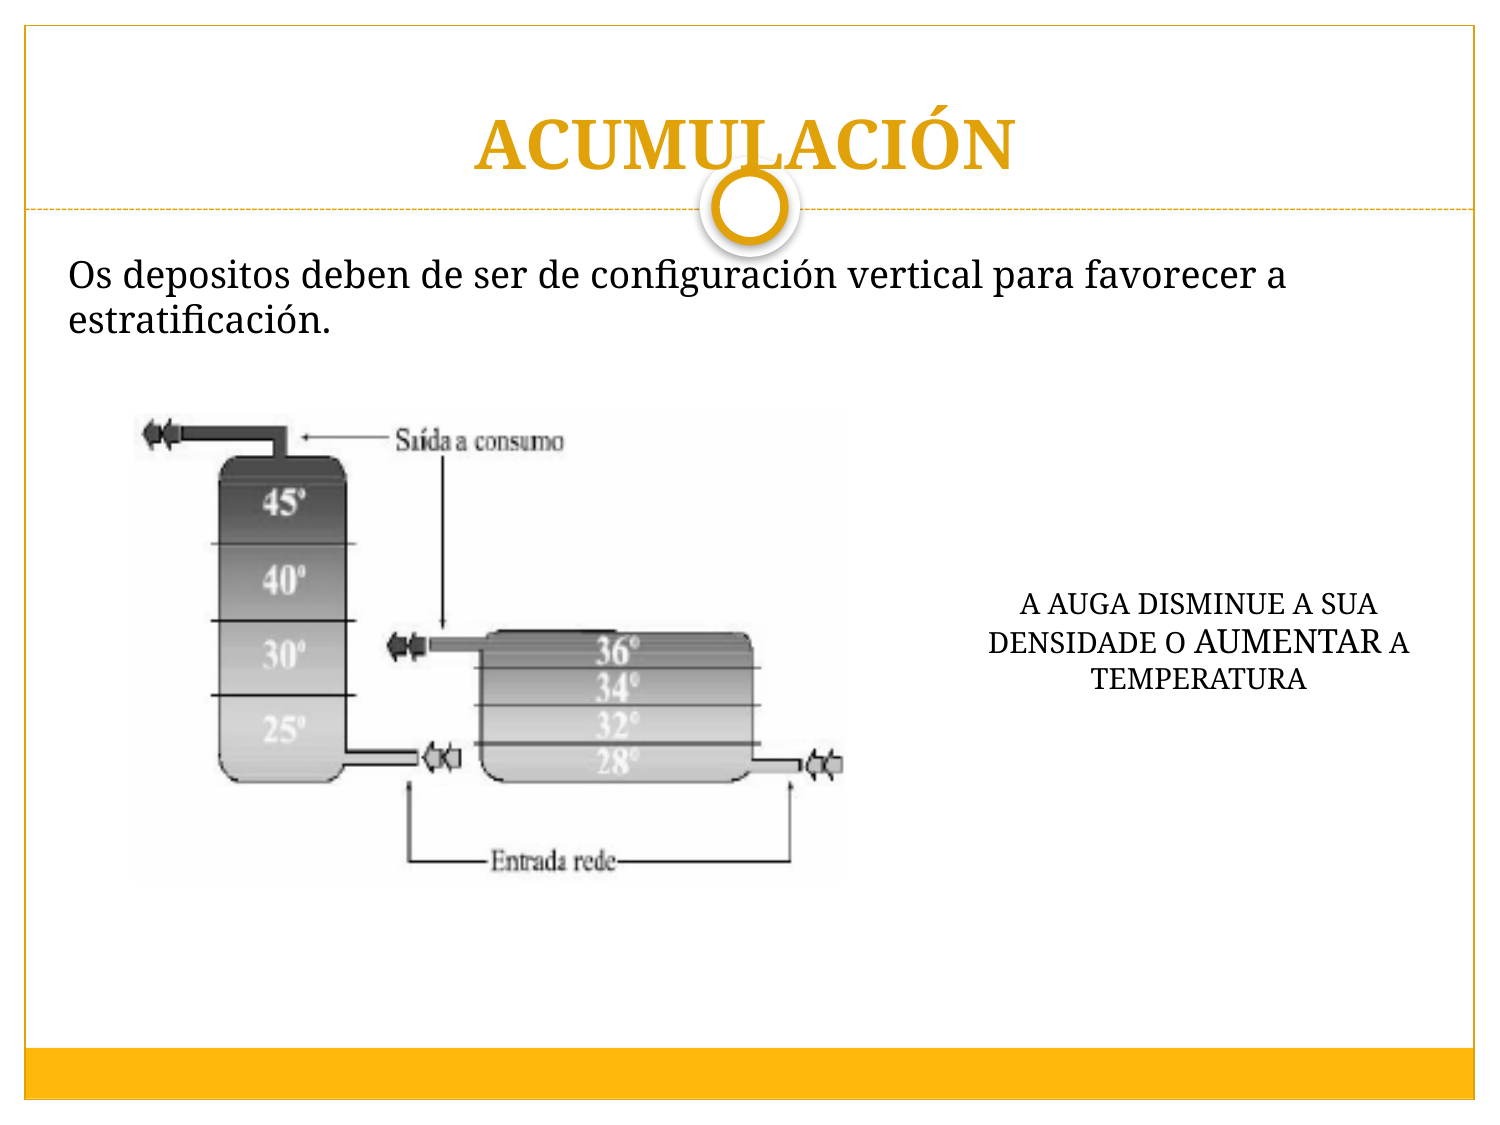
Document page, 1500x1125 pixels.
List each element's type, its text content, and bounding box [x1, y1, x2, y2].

title ACUMULACIÓN [194, 66, 1297, 191]
text_box Os depositos deben de ser de configuración vertical para favorecer a estratificación. [53, 243, 1436, 394]
text_box A AUGA DISMINUE A SUA DENSIDADE O AUMENTAR A TEMPERATURA [962, 577, 1436, 703]
picture [100, 382, 886, 953]
